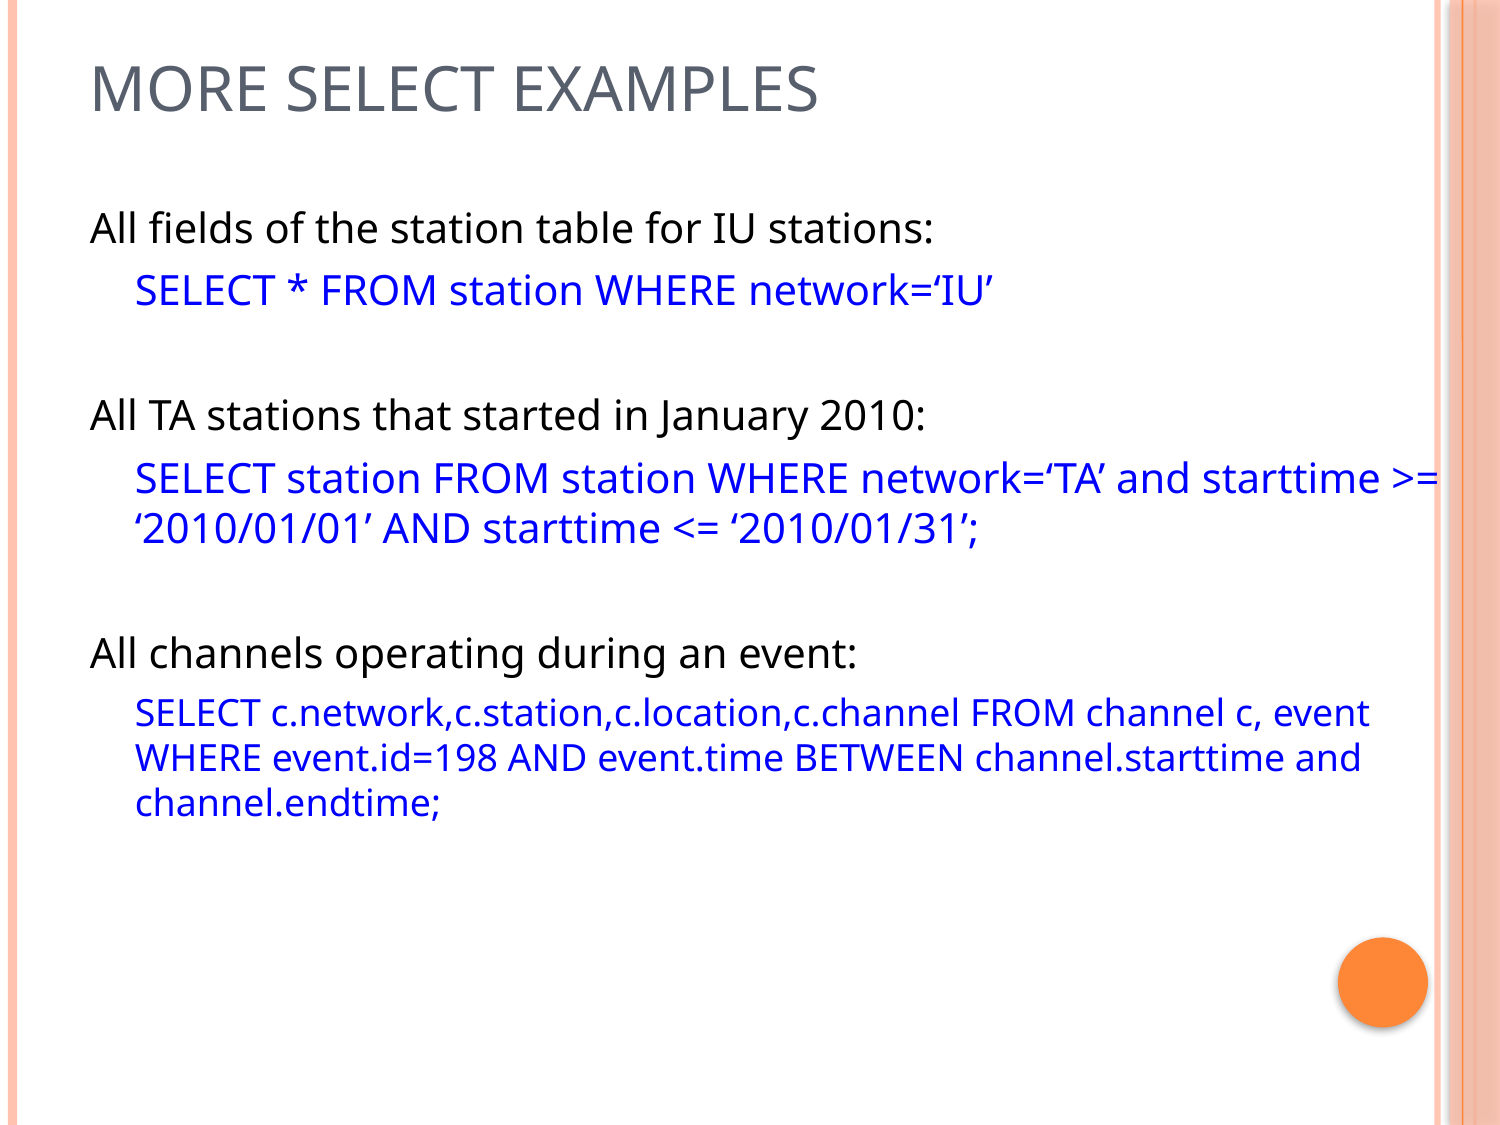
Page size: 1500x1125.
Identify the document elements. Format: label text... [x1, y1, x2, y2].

title More SELECT examples [75, 30, 1300, 131]
list All fields of the station table for IU stations: SELECT * FROM station WHERE network=‘IU’ All TA stations that started in January 2010: SELECT station FROM station WHERE network=‘TA’ and starttime >= ‘2010/01/01’ AND starttime <= ‘2010/01/31’; All channels operating during an event: SELECT c.network,c.station,c.location,c.channel FROM channel c, event WHERE event.id=198 AND event.time BETWEEN channel.starttime and channel.endtime; [75, 131, 1459, 1125]
